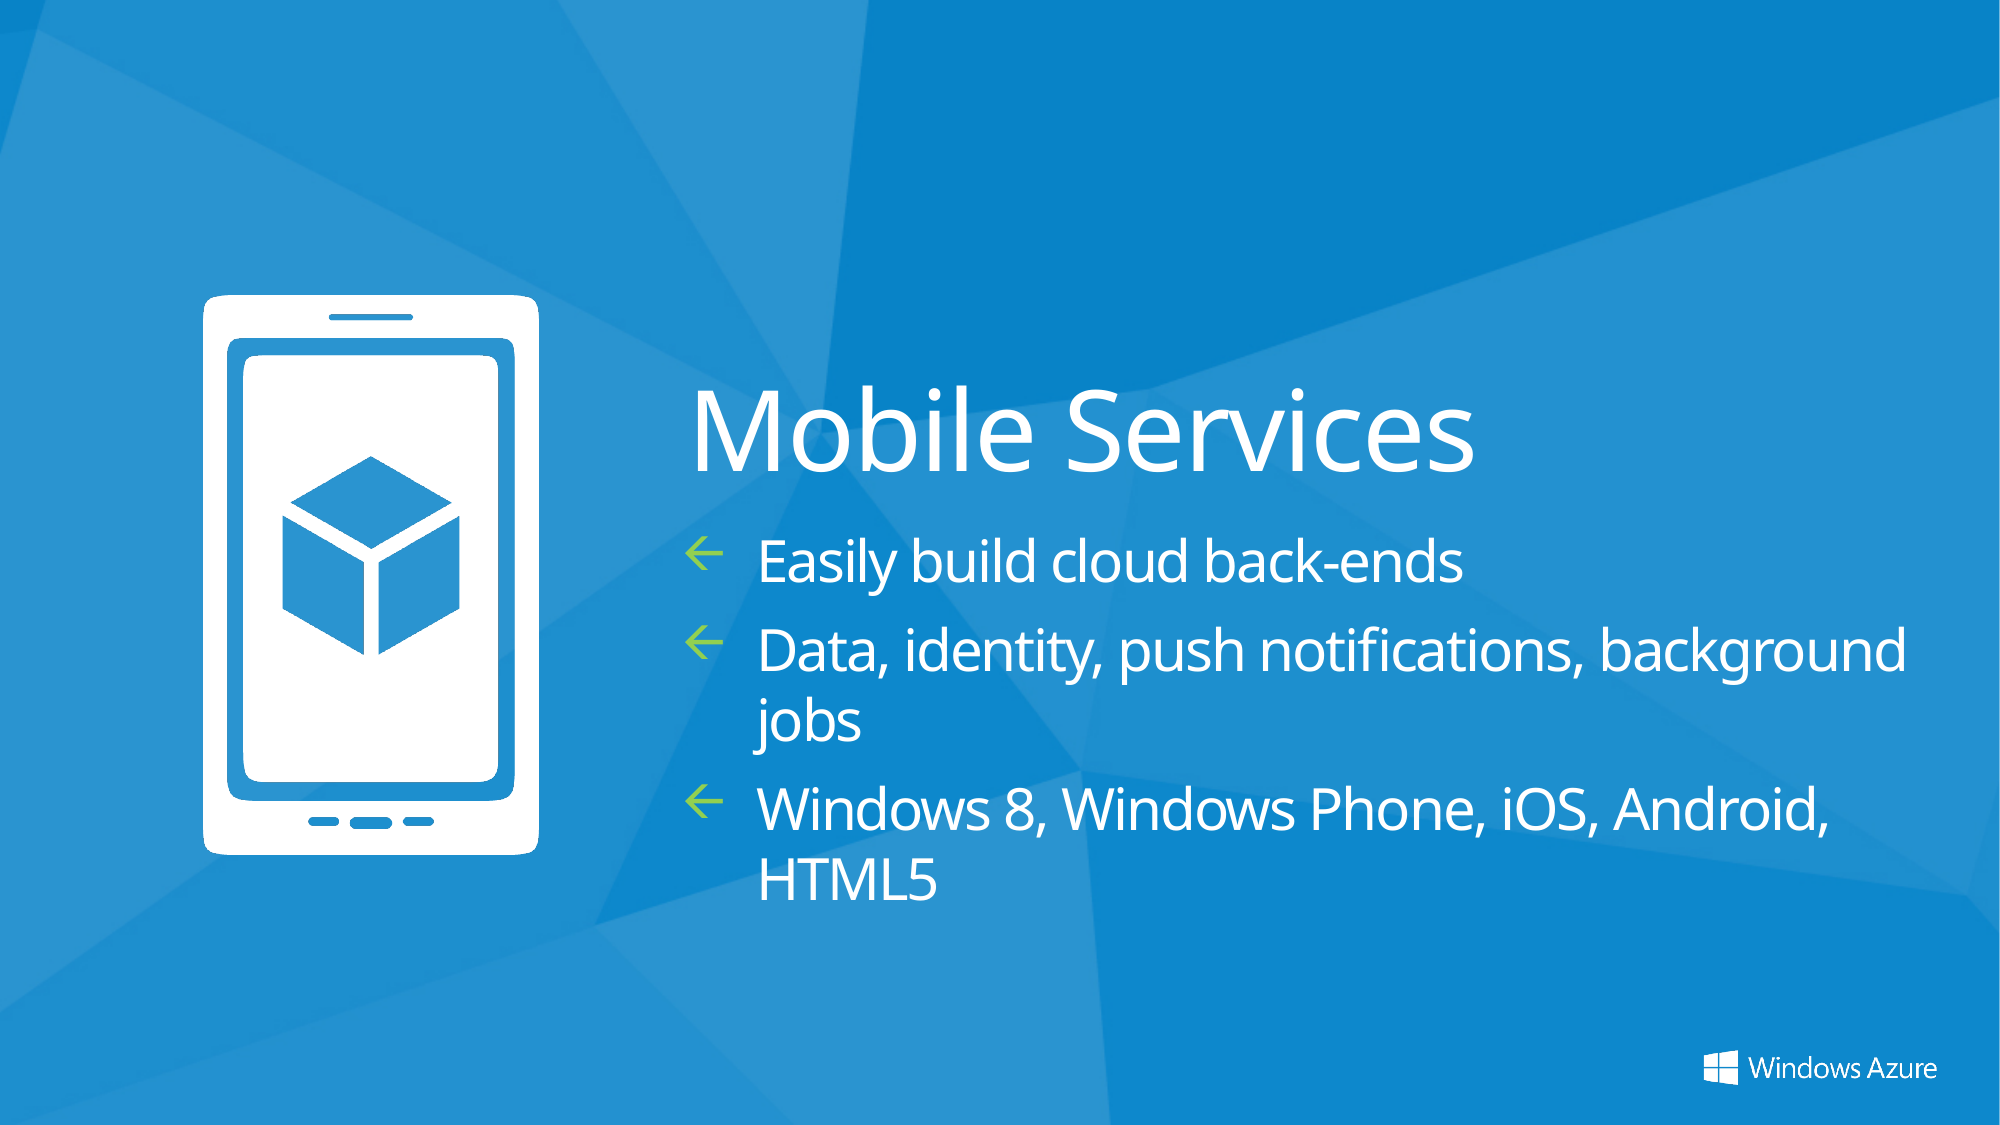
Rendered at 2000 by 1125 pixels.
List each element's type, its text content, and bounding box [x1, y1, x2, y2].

text_box Mobile Services [687, 374, 1823, 496]
list Easily build cloud back-ends Data, identity, push notifications, background jobs Windows 8, Windows Phone, iOS, Android, HTML5 [680, 524, 1909, 775]
picture [0, 0, 2000, 1125]
